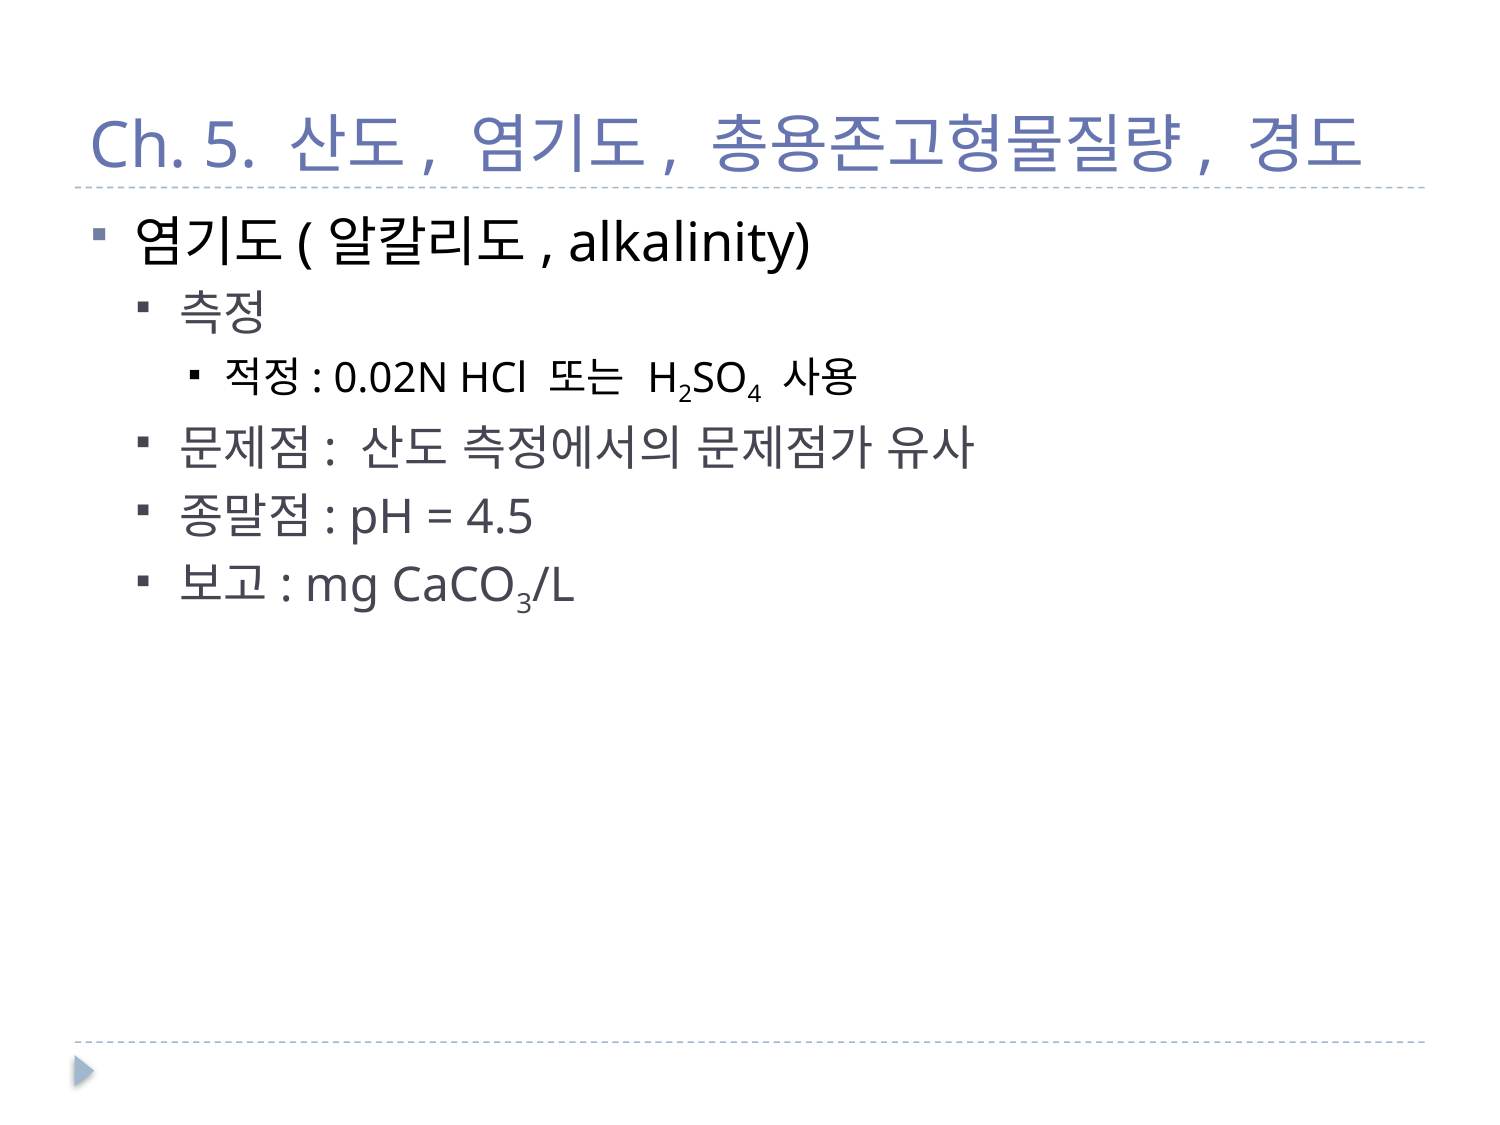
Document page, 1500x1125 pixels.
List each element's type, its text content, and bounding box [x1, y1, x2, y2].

list 염기도(알칼리도, alkalinity) 측정 적정: 0.02N HCl 또는 H2SO4 사용 문제점: 산도 측정에서의 문제점가 유사 종말점: pH = 4.5 보고: mg CaCO3/L [75, 200, 1425, 1010]
title Ch. 5. 산도, 염기도, 총용존고형물질량, 경도 [75, 24, 1425, 188]
